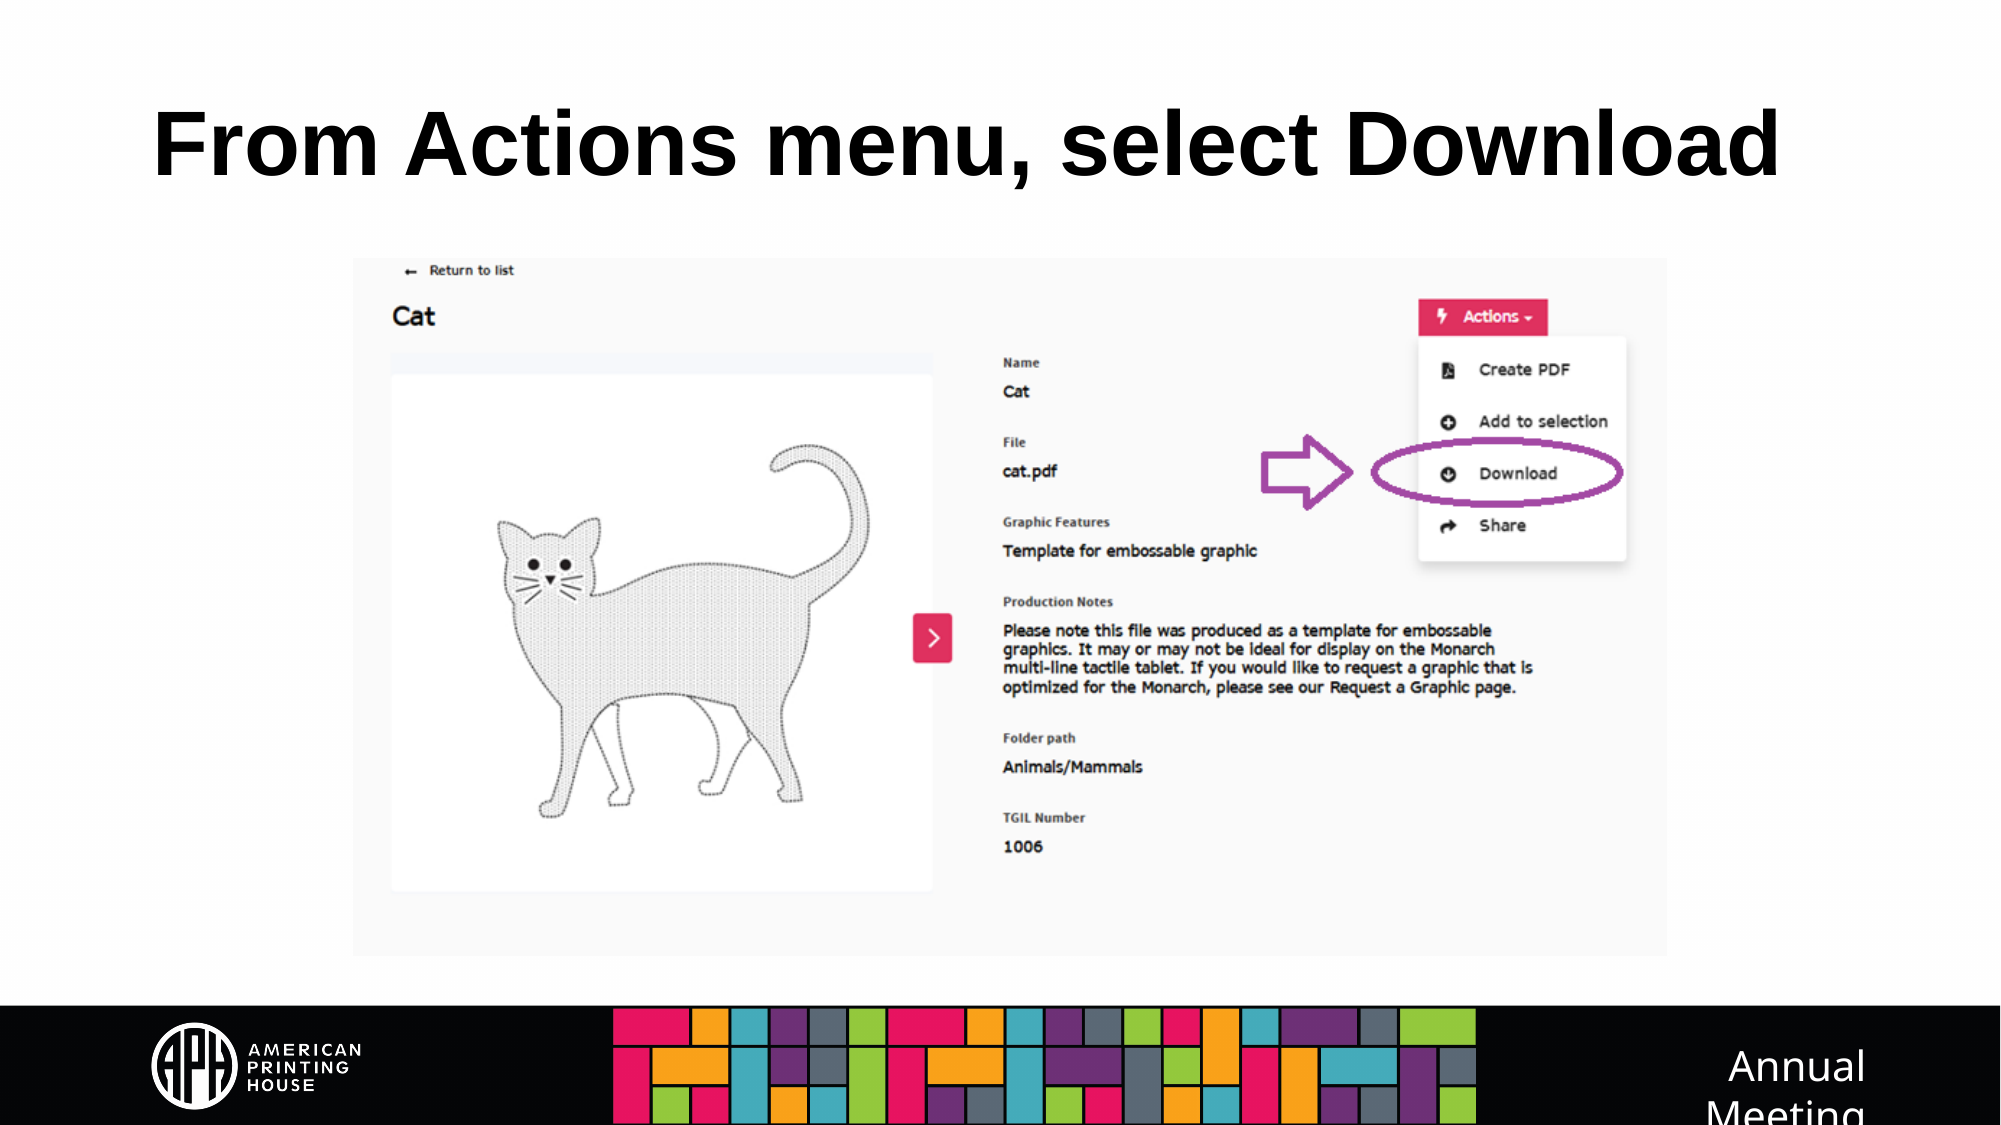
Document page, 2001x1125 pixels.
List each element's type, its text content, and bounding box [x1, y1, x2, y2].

picture [1748, 1111, 1760, 1118]
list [353, 258, 1667, 956]
picture [1846, 1111, 1858, 1125]
picture [1771, 1111, 1783, 1118]
title From Actions menu, select Download [137, 59, 1863, 232]
picture [1711, 1105, 1719, 1125]
picture [1821, 1111, 1833, 1125]
picture [1727, 1107, 1734, 1125]
picture [0, 0, 2001, 1125]
